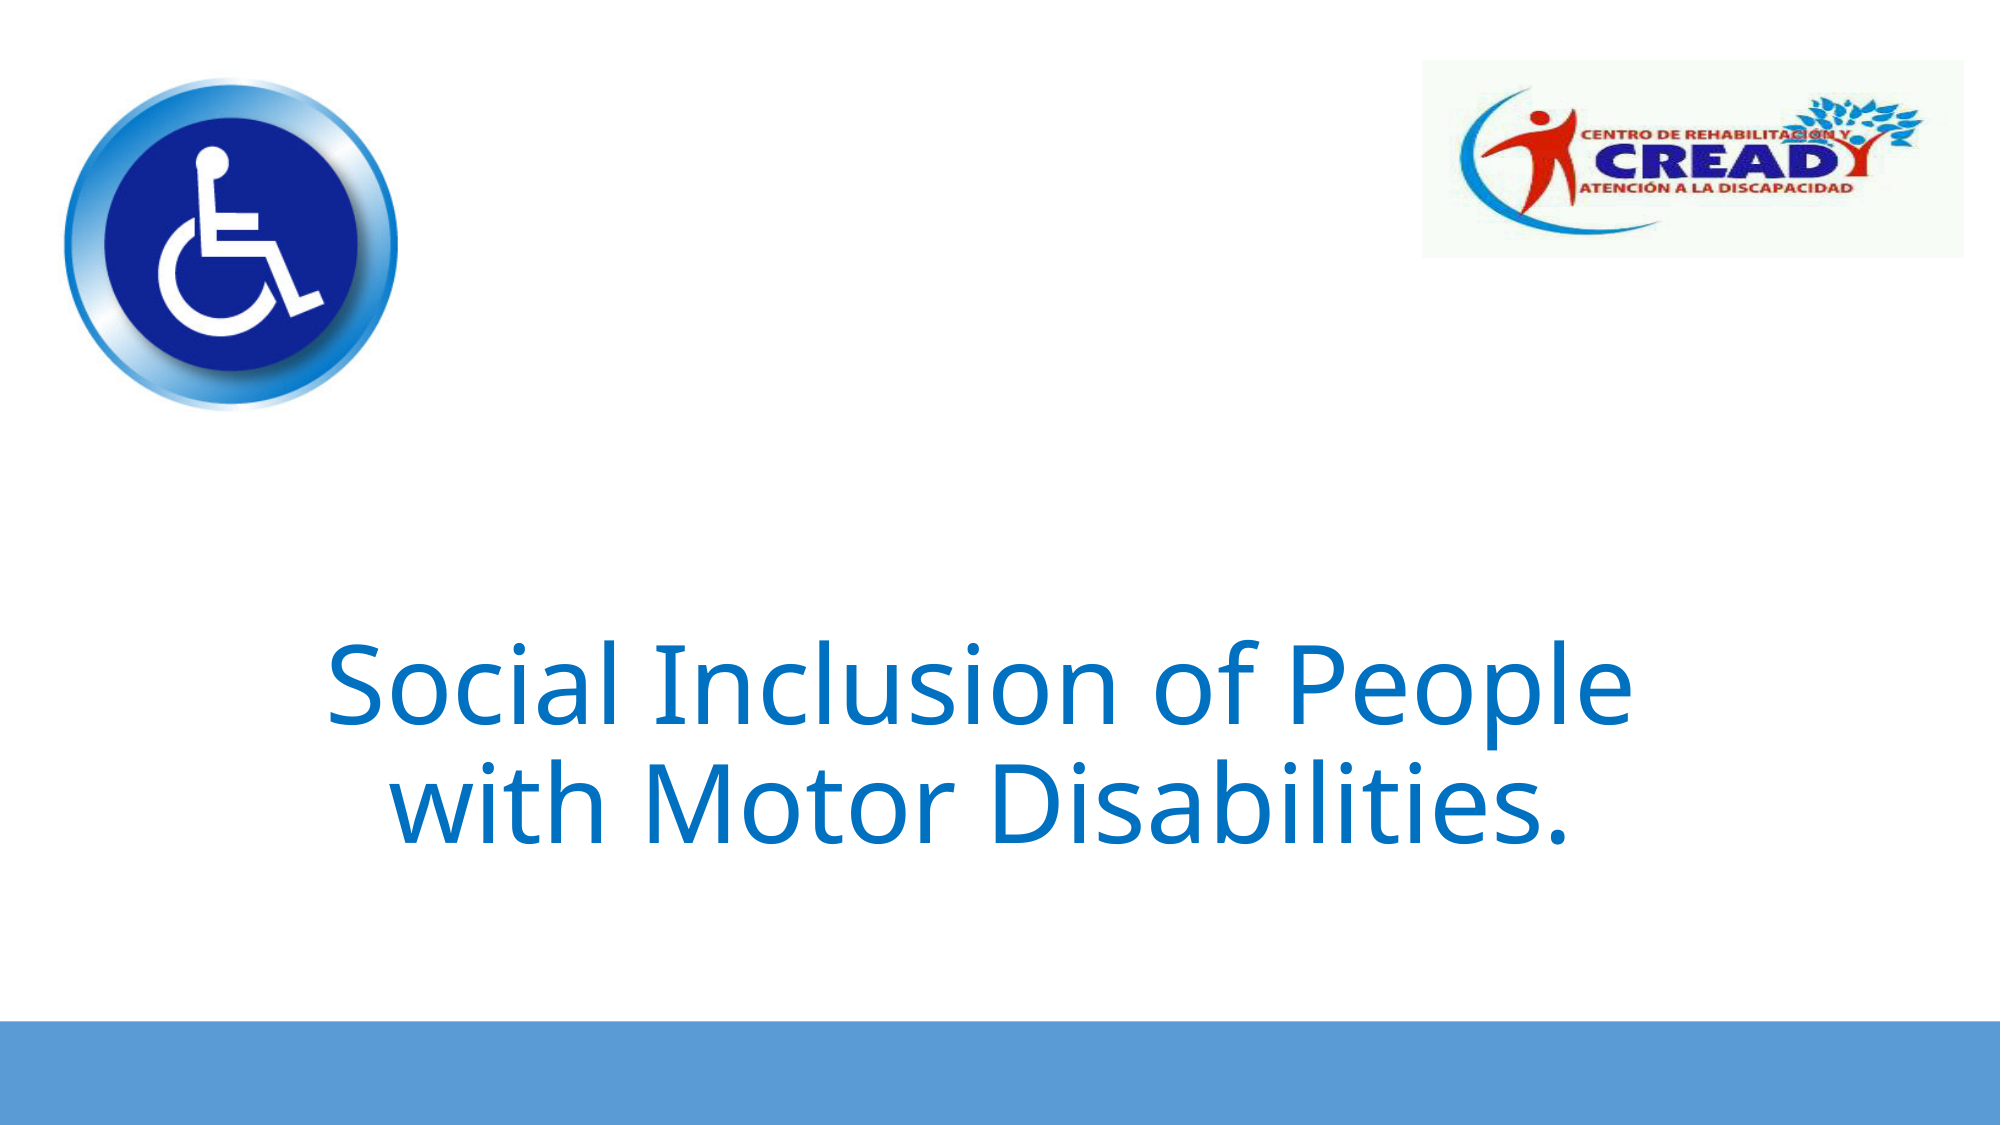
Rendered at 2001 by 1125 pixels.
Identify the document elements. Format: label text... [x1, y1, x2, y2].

picture [1422, 60, 1964, 258]
text_box [0, 1021, 2000, 1125]
title Social Inclusion of People with Motor Disabilities. [231, 370, 1732, 1021]
picture [48, 60, 415, 428]
